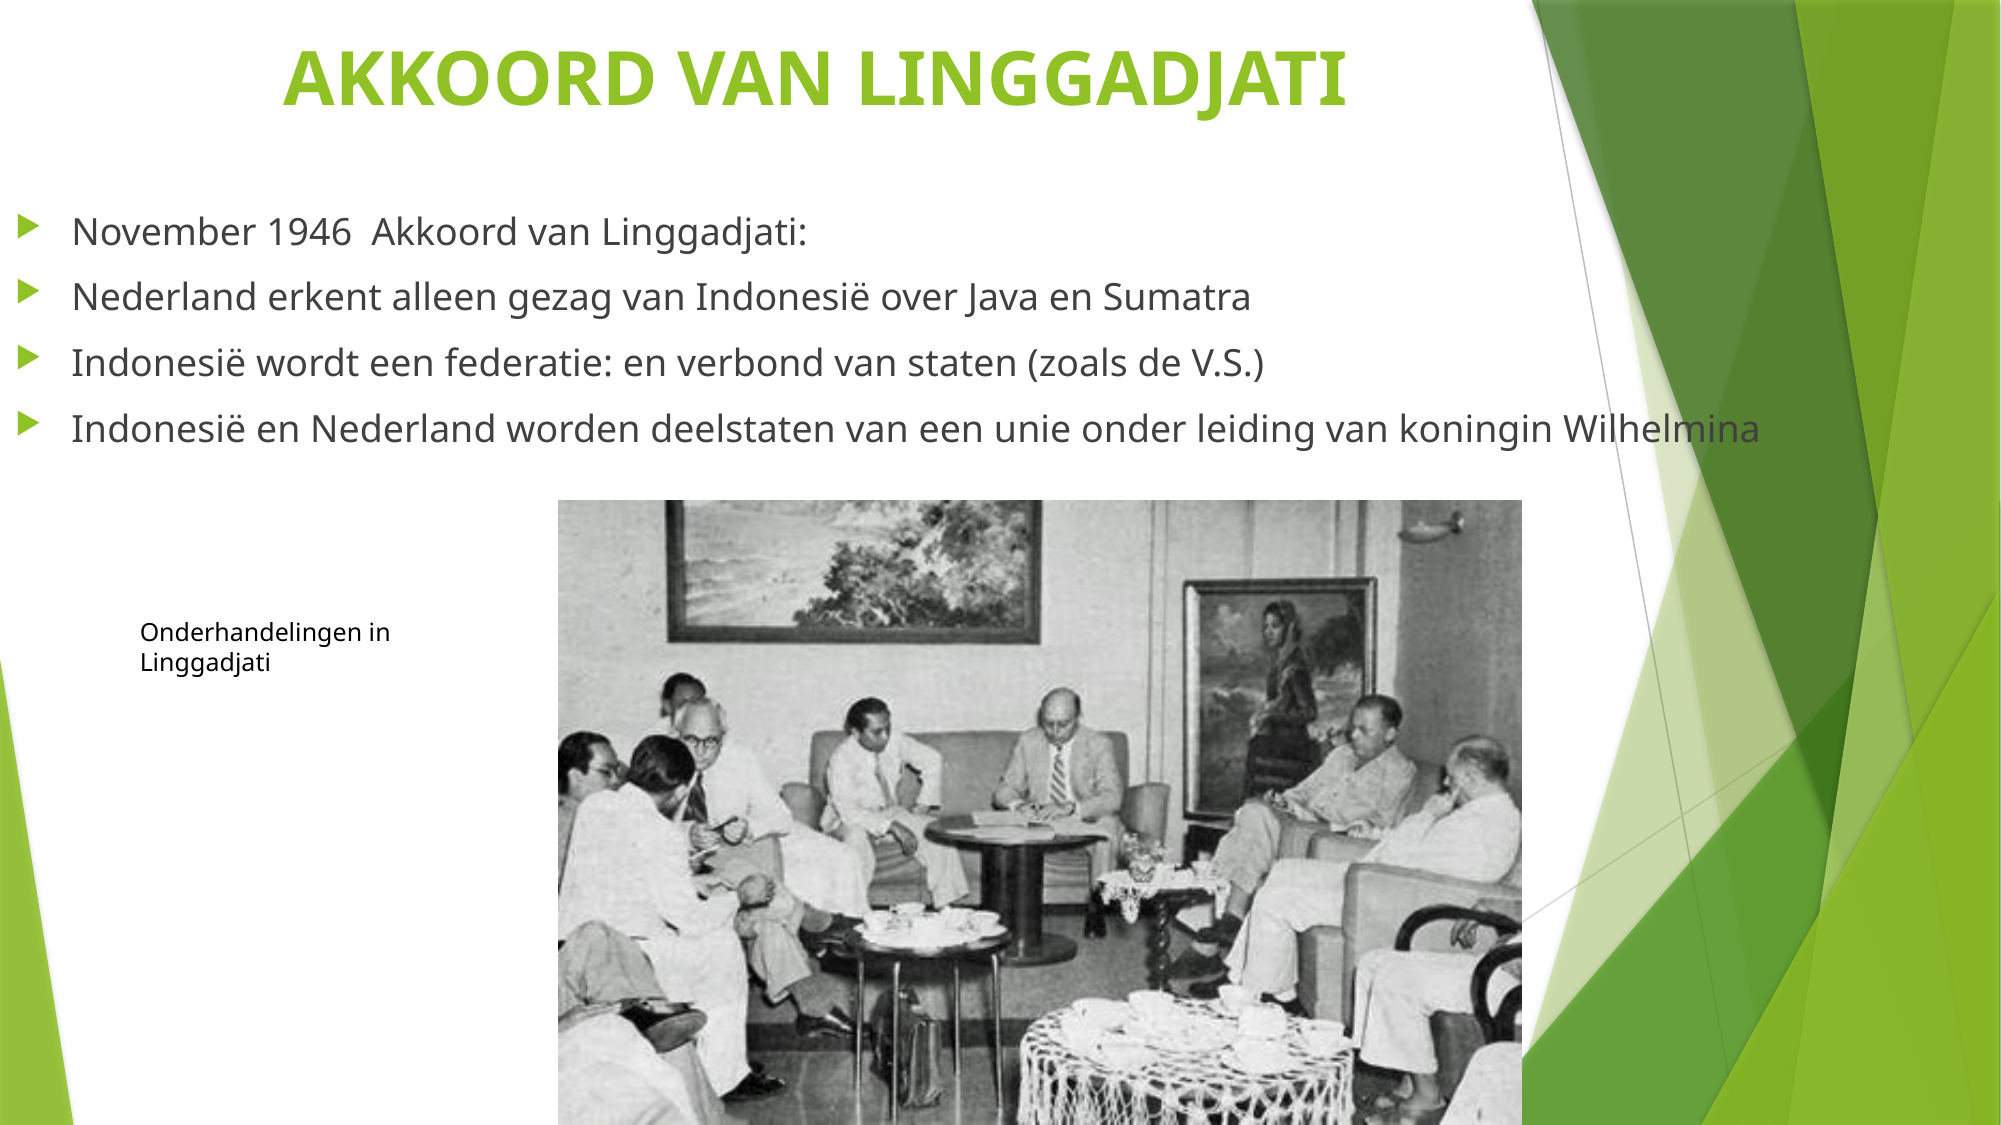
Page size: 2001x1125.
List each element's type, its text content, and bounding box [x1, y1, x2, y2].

title AKKOORD VAN LINGGADJATI [111, 23, 1522, 200]
list November 1946 Akkoord van Linggadjati: Nederland erkent alleen gezag van Indonesië over Java en Sumatra Indonesië wordt een federatie: en verbond van staten (zoals de V.S.) Indonesië en Nederland worden deelstaten van een unie onder leiding van koningin Wilhelmina [0, 200, 2000, 1125]
text_box Onderhandelingen in Linggadjati [124, 608, 529, 684]
picture [558, 499, 1522, 1125]
